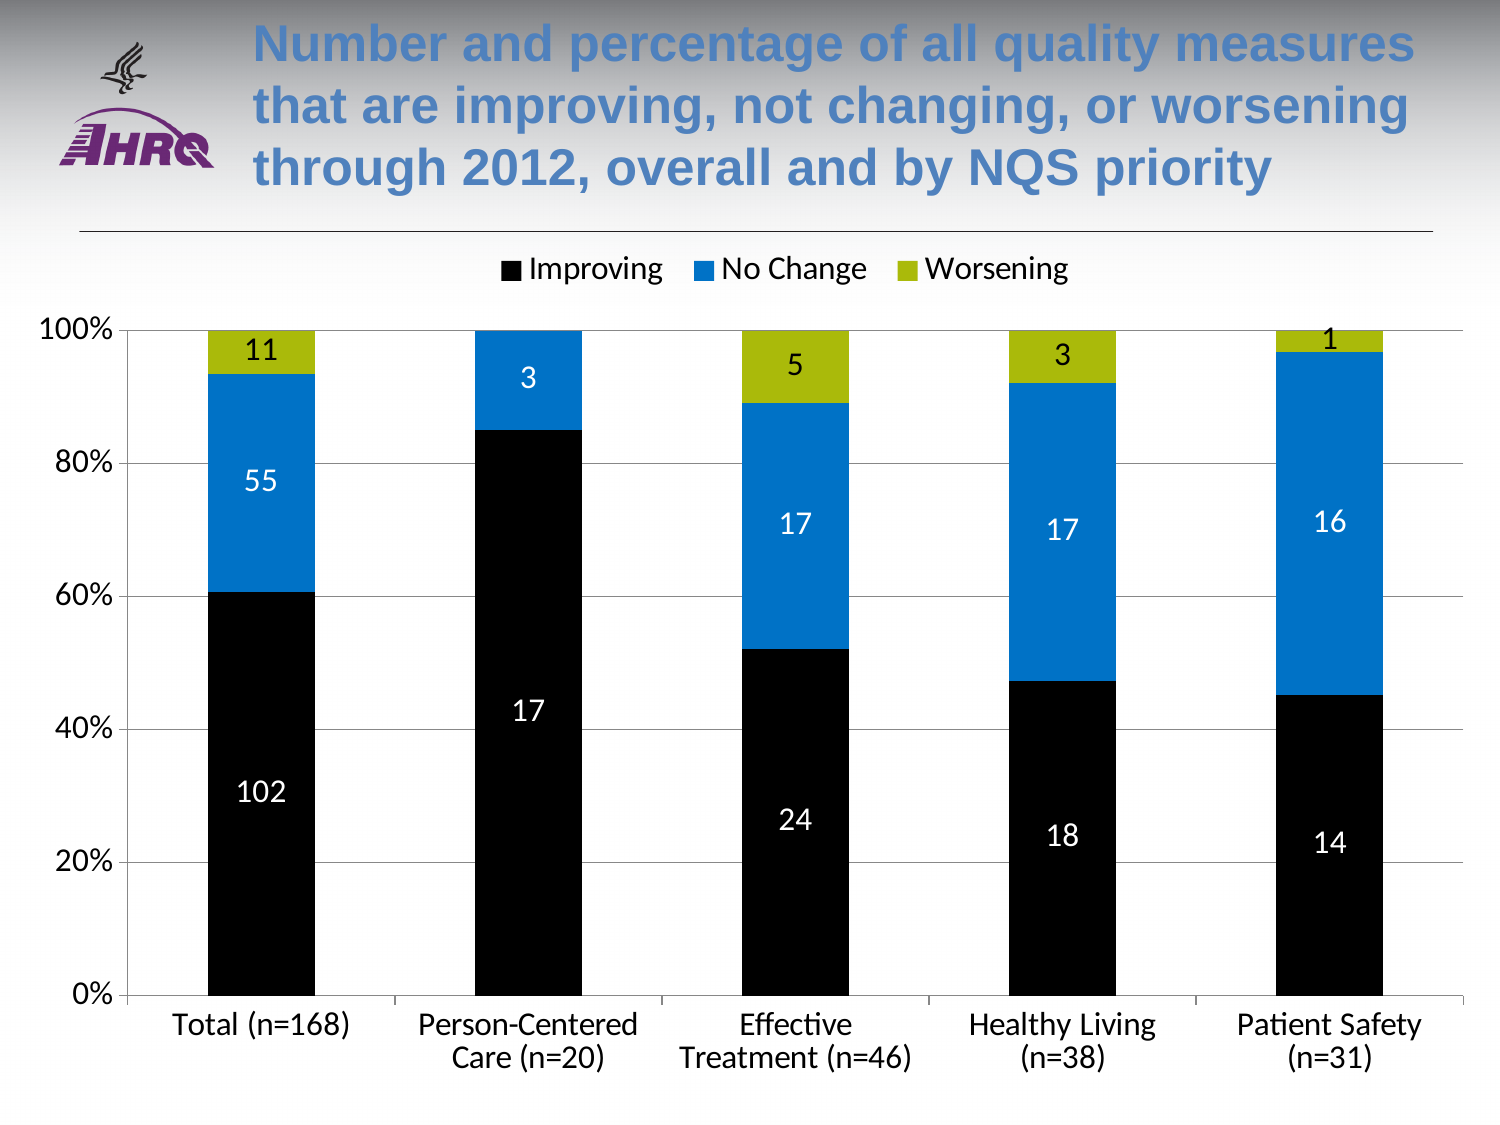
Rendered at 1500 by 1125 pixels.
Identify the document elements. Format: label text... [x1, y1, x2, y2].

picture [0, 0, 1500, 1125]
title Number and percentage of all quality measures that are improving, not changing, or worsening through 2012, overall and by NQS priority [237, 0, 1500, 288]
chart [24, 237, 1476, 1088]
